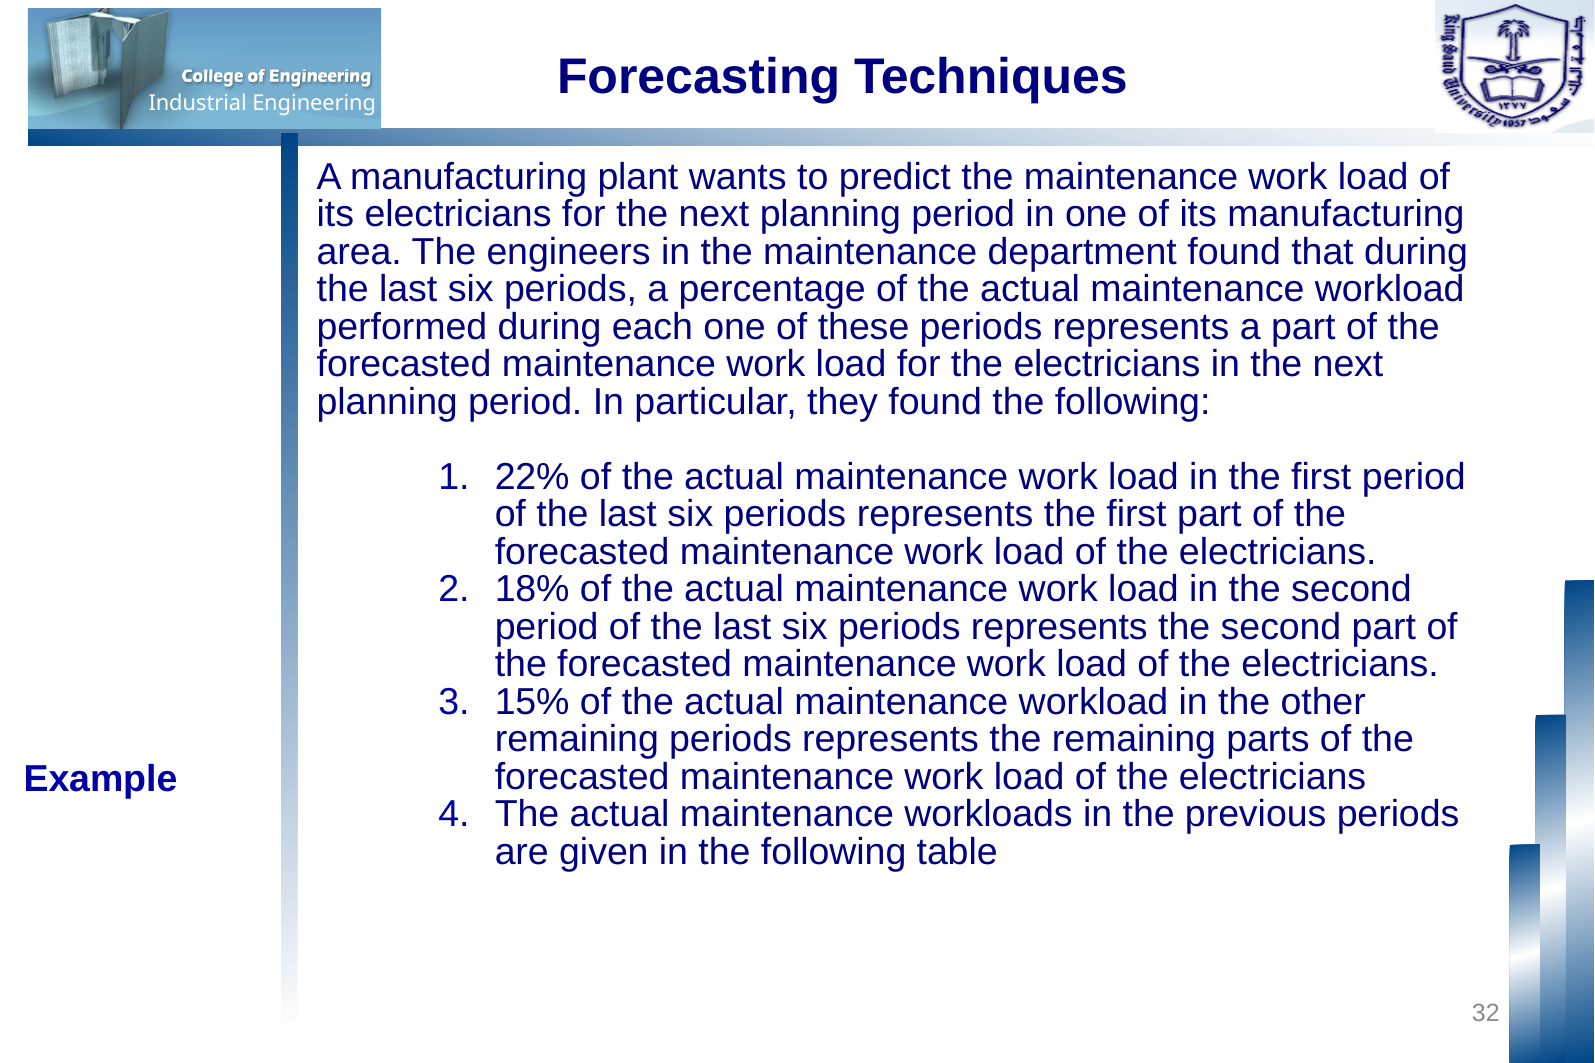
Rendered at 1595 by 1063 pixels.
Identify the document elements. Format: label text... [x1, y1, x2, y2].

text_box [1535, 714, 1566, 1063]
text_box [298, 128, 1595, 146]
text_box [28, 137, 281, 146]
picture [0, 0, 1595, 1063]
text_box [281, 138, 298, 1034]
text_box Example [23, 755, 282, 1000]
text_box Forecasting Techniques [385, 26, 1398, 123]
text_box [1509, 844, 1540, 1063]
text_box [1564, 580, 1595, 1063]
slide_number 32 [1142, 985, 1509, 1042]
text_box A manufacturing plant wants to predict the maintenance work load of its electricians for the next planning period in one of its manufacturing area. The engineers in the maintenance department found that during the last six periods, a percentage of the actual maintenance workload performed during each one of these periods represents a part of the forecasted maintenance work load for the electricians in the next planning period. In particular, they found the following: 22% of the actual maintenance work load in the first period of the last six periods represents the first part of the forecasted maintenance work load of the electricians. 18% of the actual maintenance work load in the second period of the last six periods represents the second part of the forecasted maintenance work load of the electricians. 15% of the actual maintenance workload in the other remaining periods represents the remaining parts of the forecasted maintenance work load of the electricians The actual maintenance workloads in the previous periods are given in the following table [316, 156, 1483, 957]
